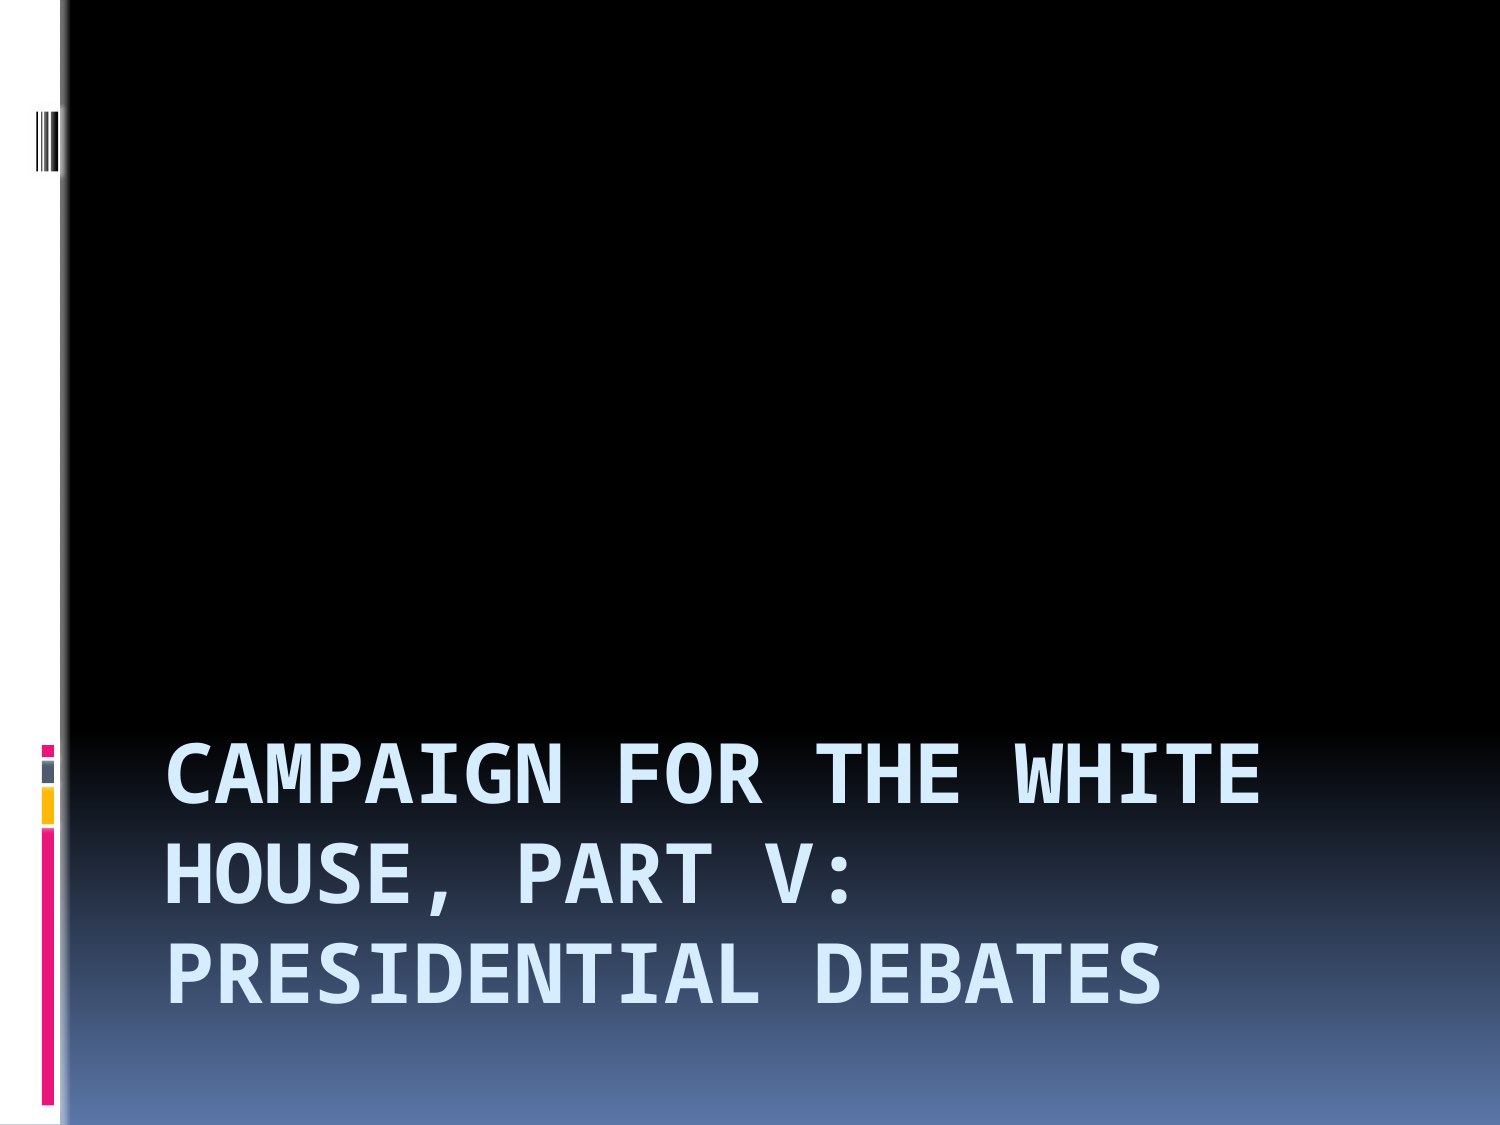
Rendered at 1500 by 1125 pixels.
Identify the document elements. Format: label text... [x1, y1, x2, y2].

title Campaign for the White House, Part V: Presidential Debates [150, 712, 1425, 1037]
